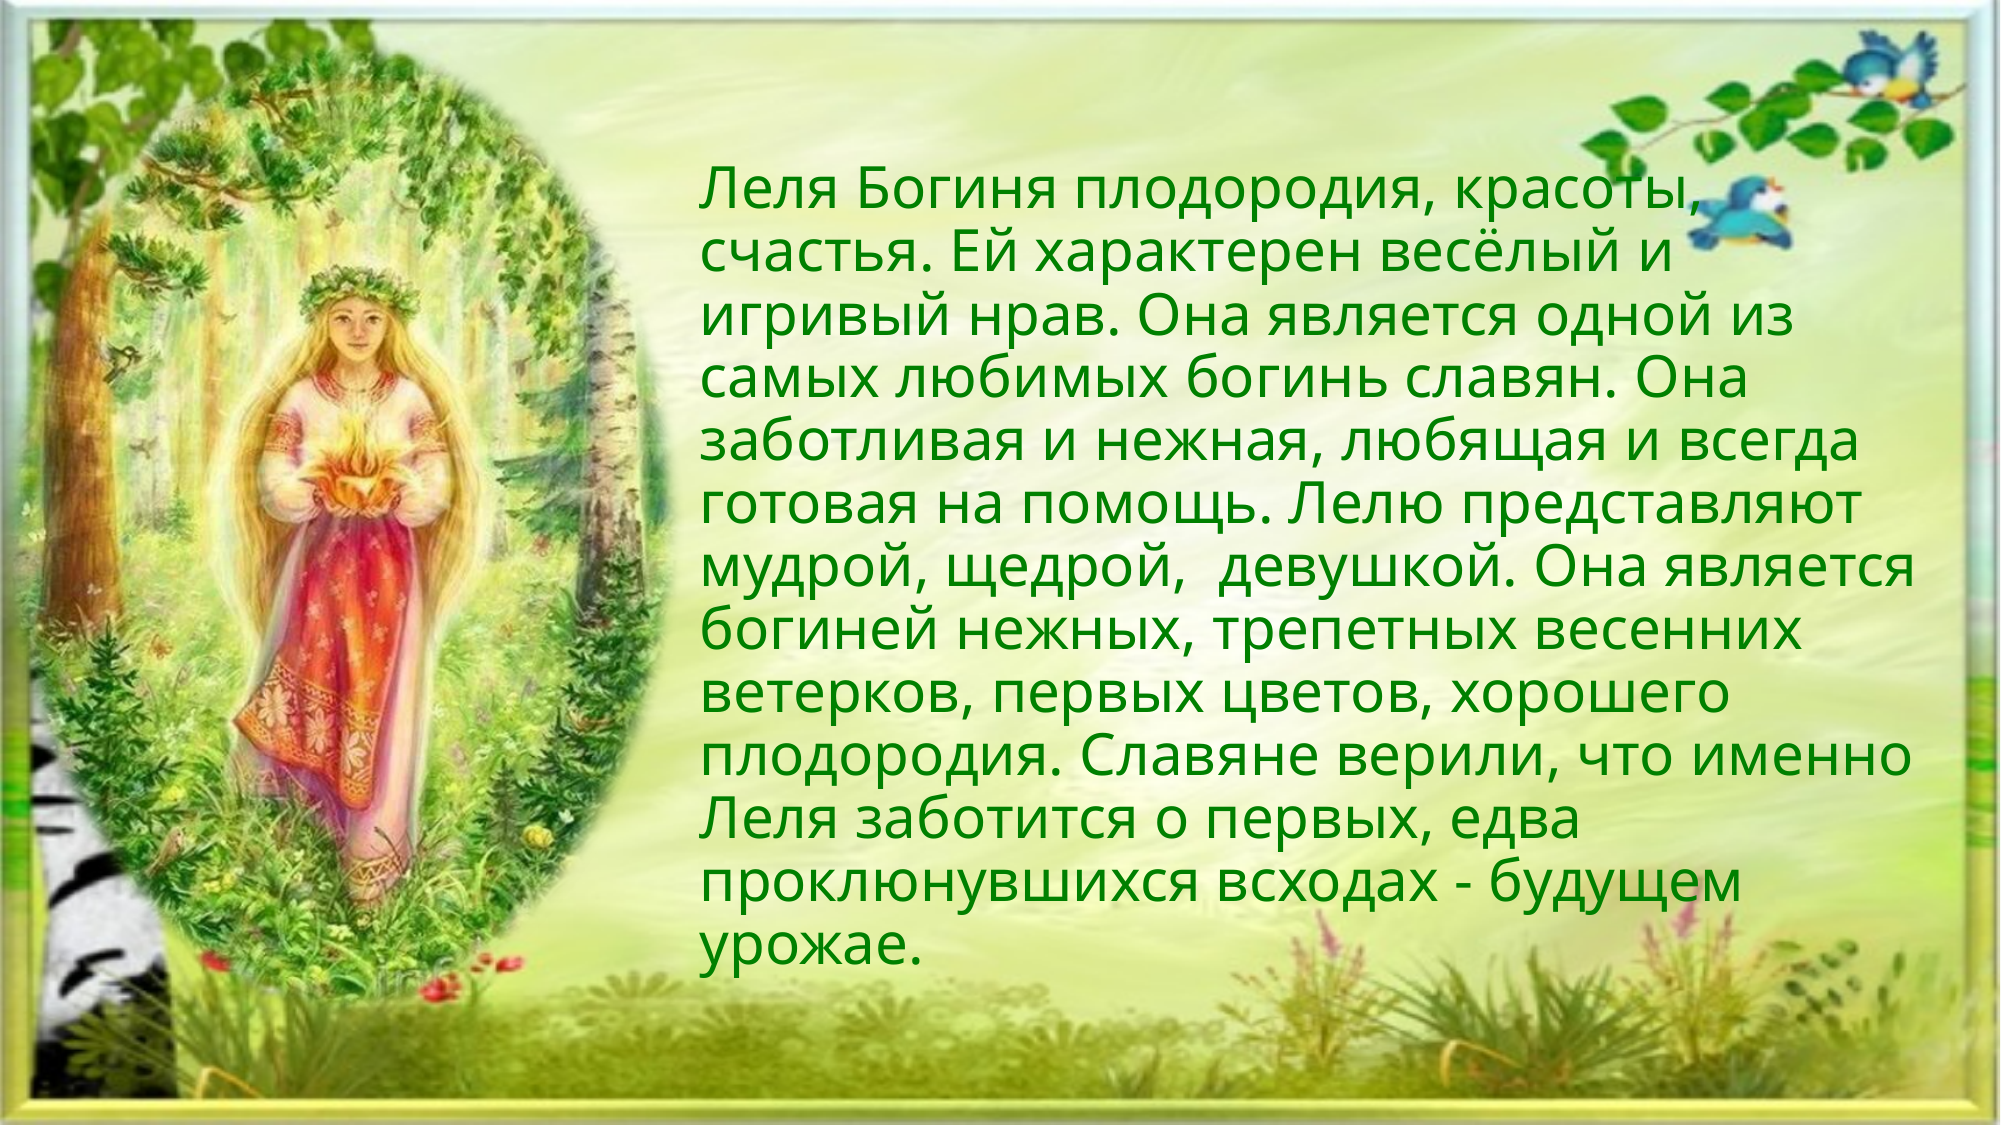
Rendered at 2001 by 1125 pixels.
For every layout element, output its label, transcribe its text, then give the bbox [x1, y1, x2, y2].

title Леля Богиня плодородия, красоты, счастья. Ей характерен весёлый и игривый нрав. Она является одной из самых любимых богинь славян. Она заботливая и нежная, любящая и всегда готовая на помощь. Лелю представляют мудрой, щедрой, девушкой. Она является богиней нежных, трепетных весенних ветерков, первых цветов, хорошего плодородия. Славяне верили, что именно Леля заботится о первых, едва проклюнувшихся всходах - будущем урожае. [685, 459, 1955, 677]
picture [0, 0, 2001, 1125]
